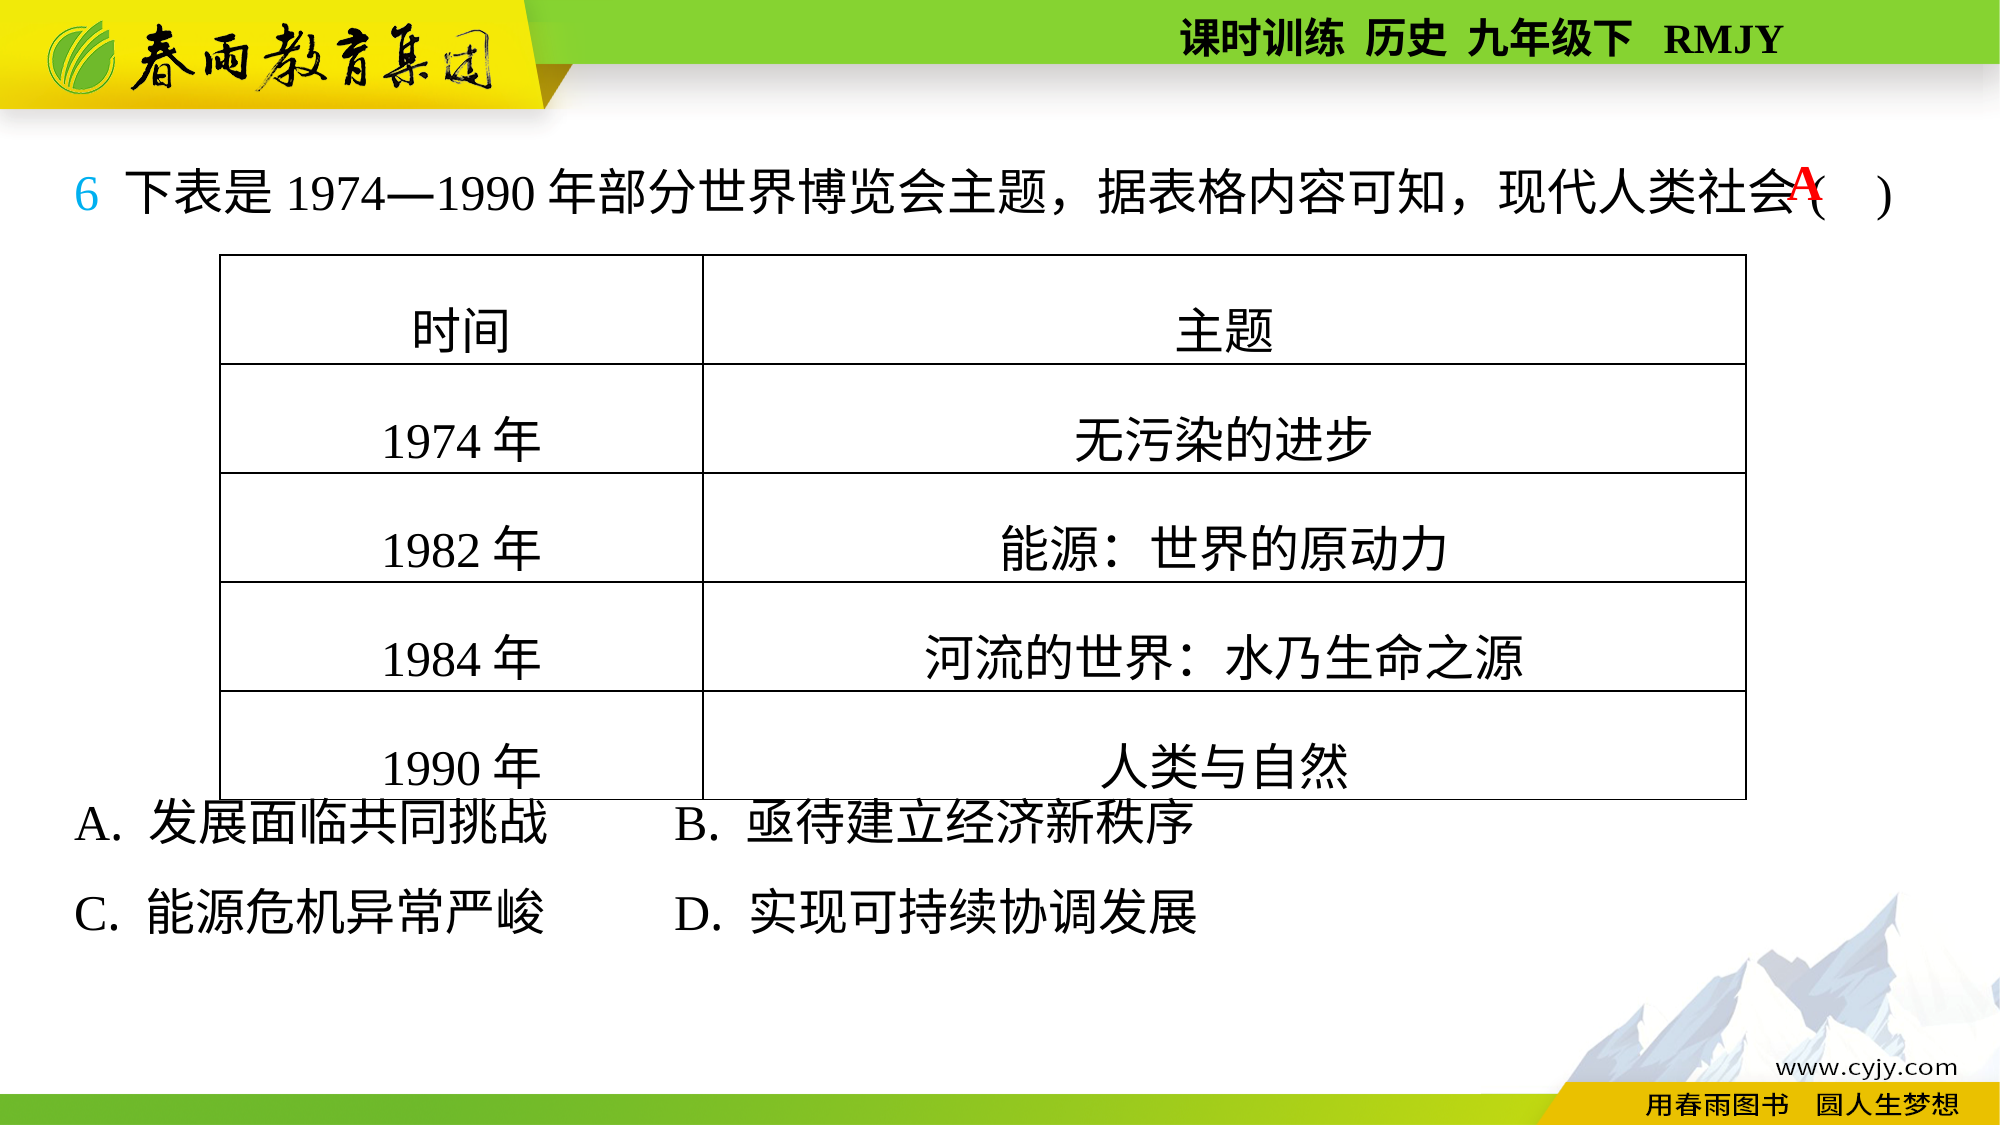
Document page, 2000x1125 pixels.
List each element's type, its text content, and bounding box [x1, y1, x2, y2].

picture [0, 0, 2000, 1125]
table_cell 1990年 [221, 692, 702, 799]
table_cell 河流的世界：水乃生命之源 [704, 583, 1745, 690]
table_cell 能源：世界的原动力 [704, 474, 1745, 581]
table_cell 人类与自然 [704, 692, 1745, 799]
table_cell 无污染的进步 [704, 365, 1745, 472]
table_header 主题 [704, 256, 1745, 363]
table_cell 1984年 [221, 583, 702, 690]
table_cell 1982年 [221, 474, 702, 581]
text_box A [1772, 142, 1838, 218]
table_header 时间 [221, 256, 702, 363]
list 6 下表是1974—1990年部分世界博览会主题，据表格内容可知，现代人类社会( ) A. 发展面临共同挑战 B. 亟待建立经济新秩序 C. 能源危机异常严峻 D. 实现可持续协调发展 [59, 122, 1944, 956]
table_cell 1974年 [221, 365, 702, 472]
